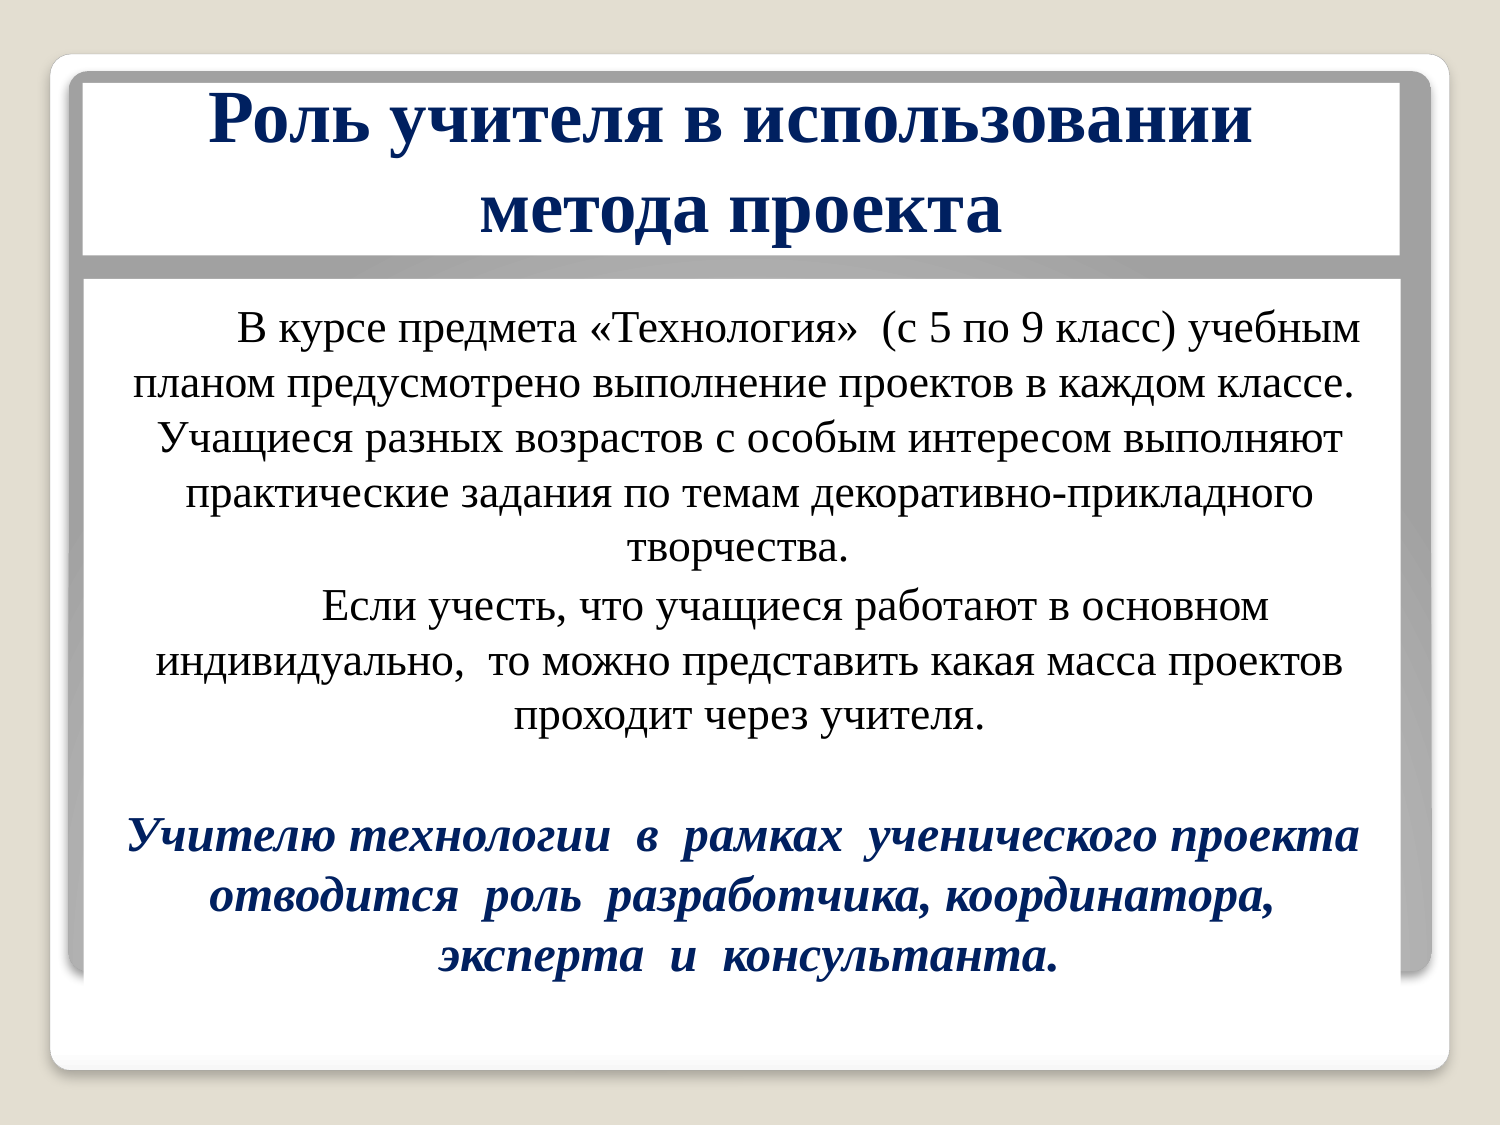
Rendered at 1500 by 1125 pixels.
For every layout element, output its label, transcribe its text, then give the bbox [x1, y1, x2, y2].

list В курсе предмета «Технология» (с 5 по 9 класс) учебным планом предусмотрено выполнение проектов в каждом классе. Учащиеся разных возрастов с особым интересом выполняют практические задания по темам декоративно-прикладного творчества. Если учесть, что учащиеся работают в основном индивидуально, то можно представить какая масса проектов проходит через учителя. Учителю технологии в рамках ученического проекта отводится роль разработчика, координатора, эксперта и консультанта. [83, 278, 1401, 991]
title Роль учителя в использовании метода проекта [82, 82, 1400, 256]
